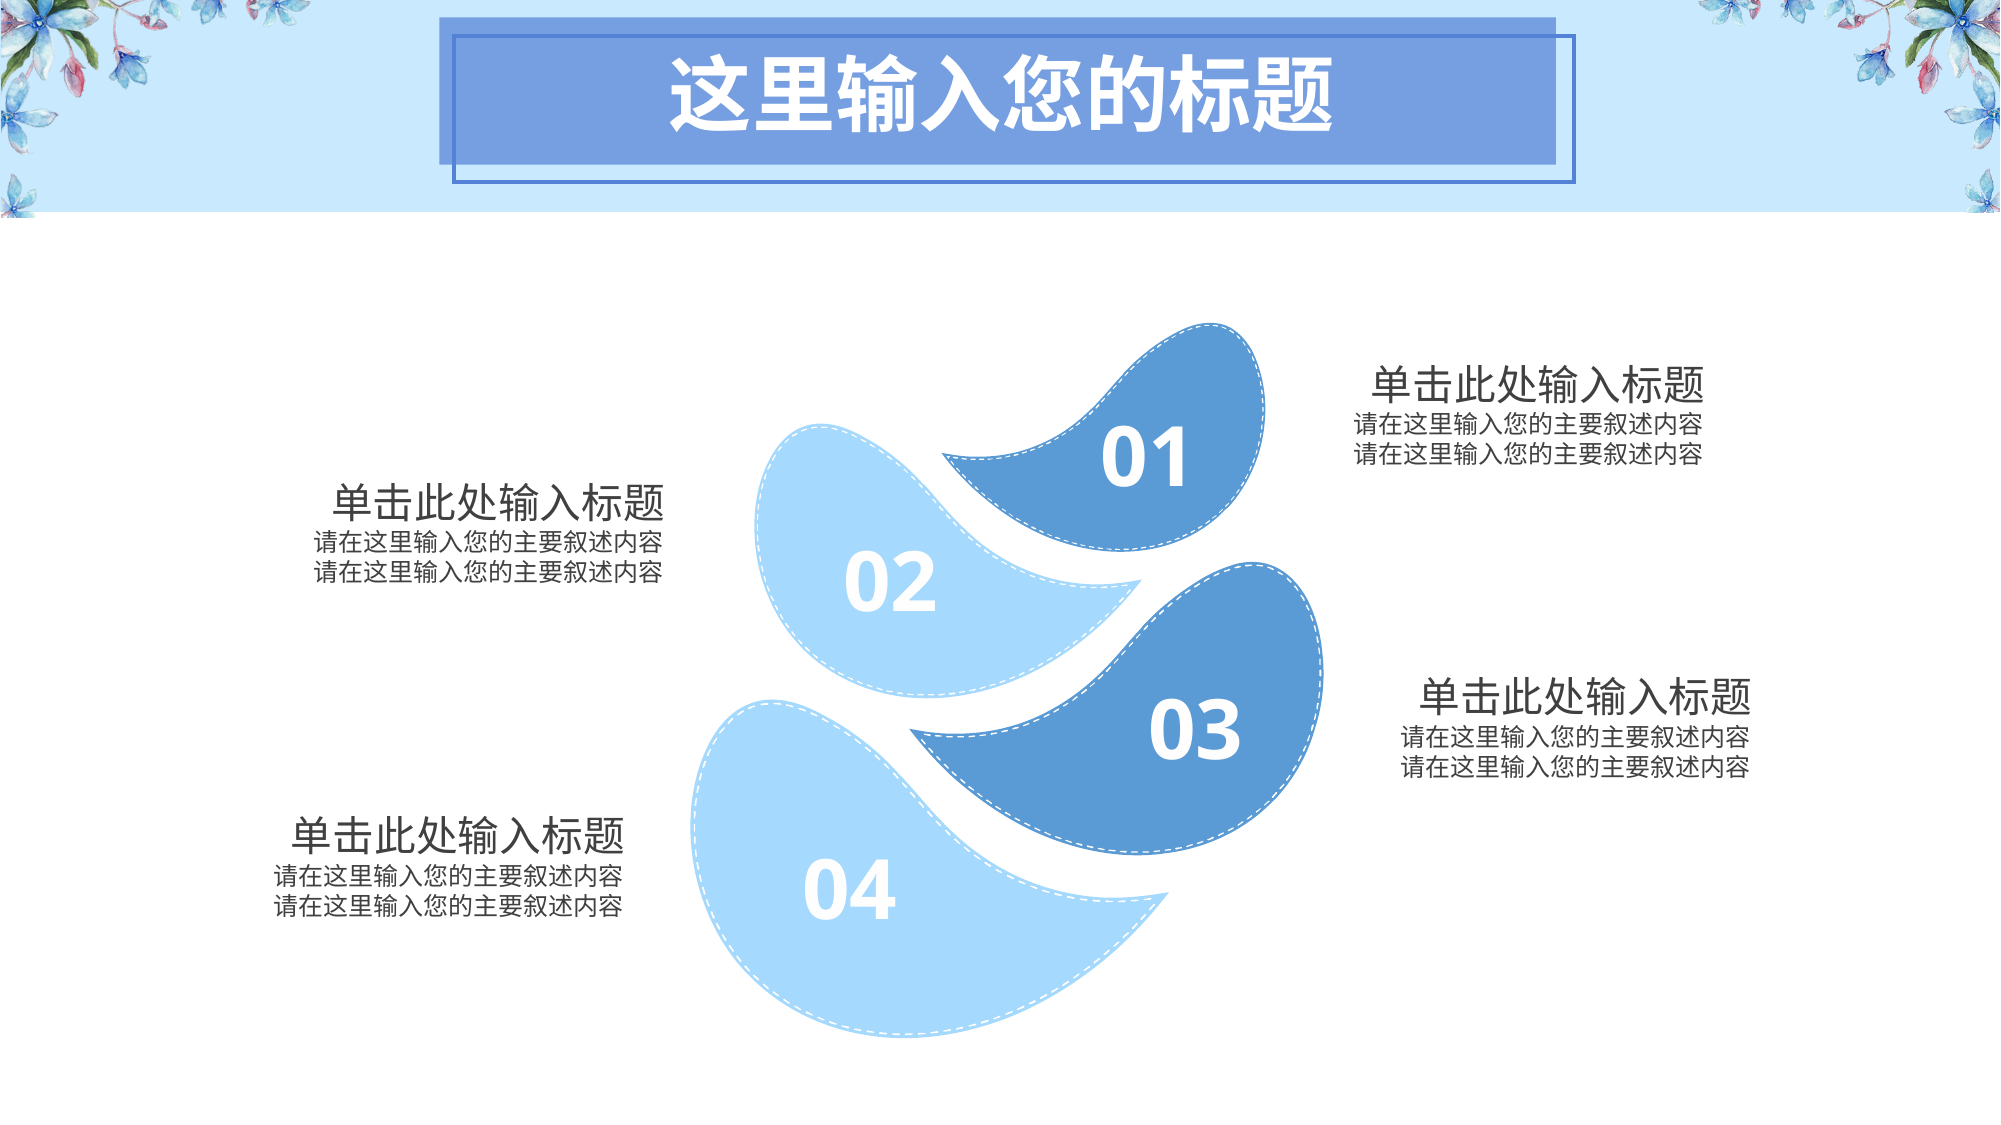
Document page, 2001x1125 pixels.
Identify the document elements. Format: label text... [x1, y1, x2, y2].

text_box 单击此处输入标题 请在这里输入您的主要叙述内容 请在这里输入您的主要叙述内容 [1386, 663, 1768, 869]
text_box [909, 560, 1325, 860]
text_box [753, 422, 1142, 698]
text_box [438, 16, 1557, 166]
text_box [453, 35, 1575, 183]
text_box 单击此处输入标题 请在这里输入您的主要叙述内容 请在这里输入您的主要叙述内容 [298, 468, 681, 674]
picture [1672, 0, 2000, 213]
text_box [336, 0, 1673, 213]
picture [0, 0, 336, 218]
text_box 单击此处输入标题 请在这里输入您的主要叙述内容 请在这里输入您的主要叙述内容 [258, 802, 640, 1008]
text_box 单击此处输入标题 请在这里输入您的主要叙述内容 请在这里输入您的主要叙述内容 [1338, 351, 1720, 556]
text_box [941, 322, 1267, 555]
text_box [688, 698, 1170, 1043]
